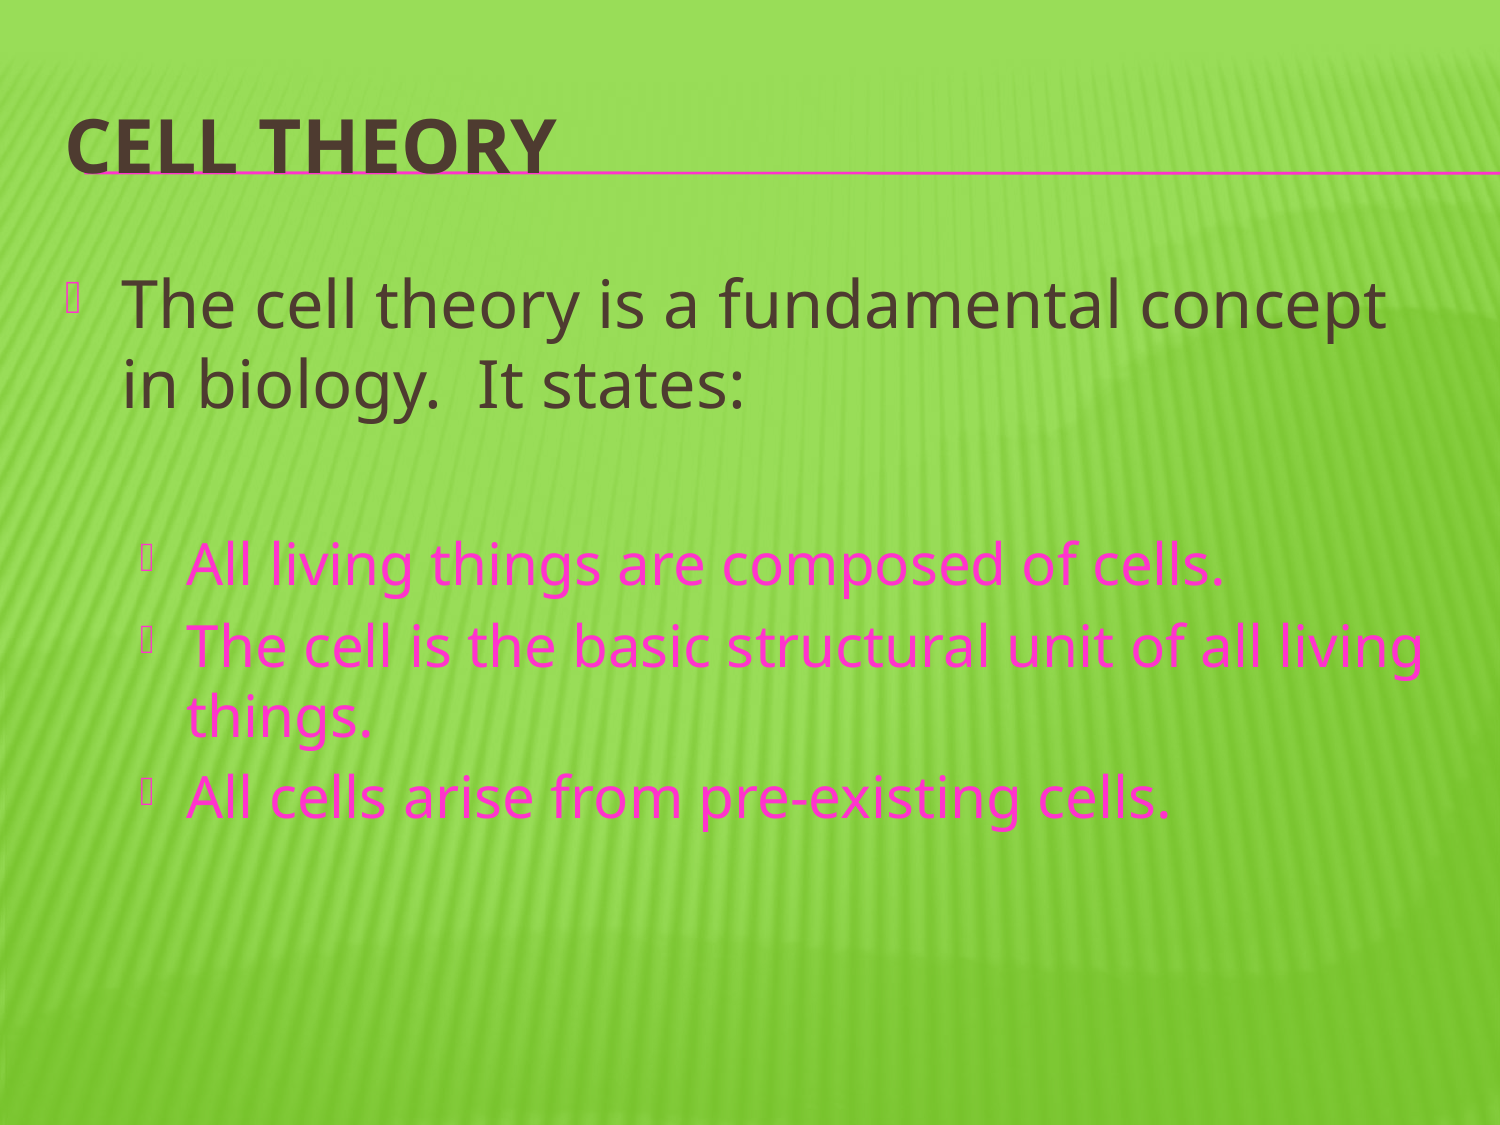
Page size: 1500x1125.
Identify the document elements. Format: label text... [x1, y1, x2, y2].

title CELL THEORY [50, 75, 1475, 213]
list The cell theory is a fundamental concept in biology. It states: All living things are composed of cells. The cell is the basic structural unit of all living things. All cells arise from pre-existing cells. [50, 254, 1475, 998]
